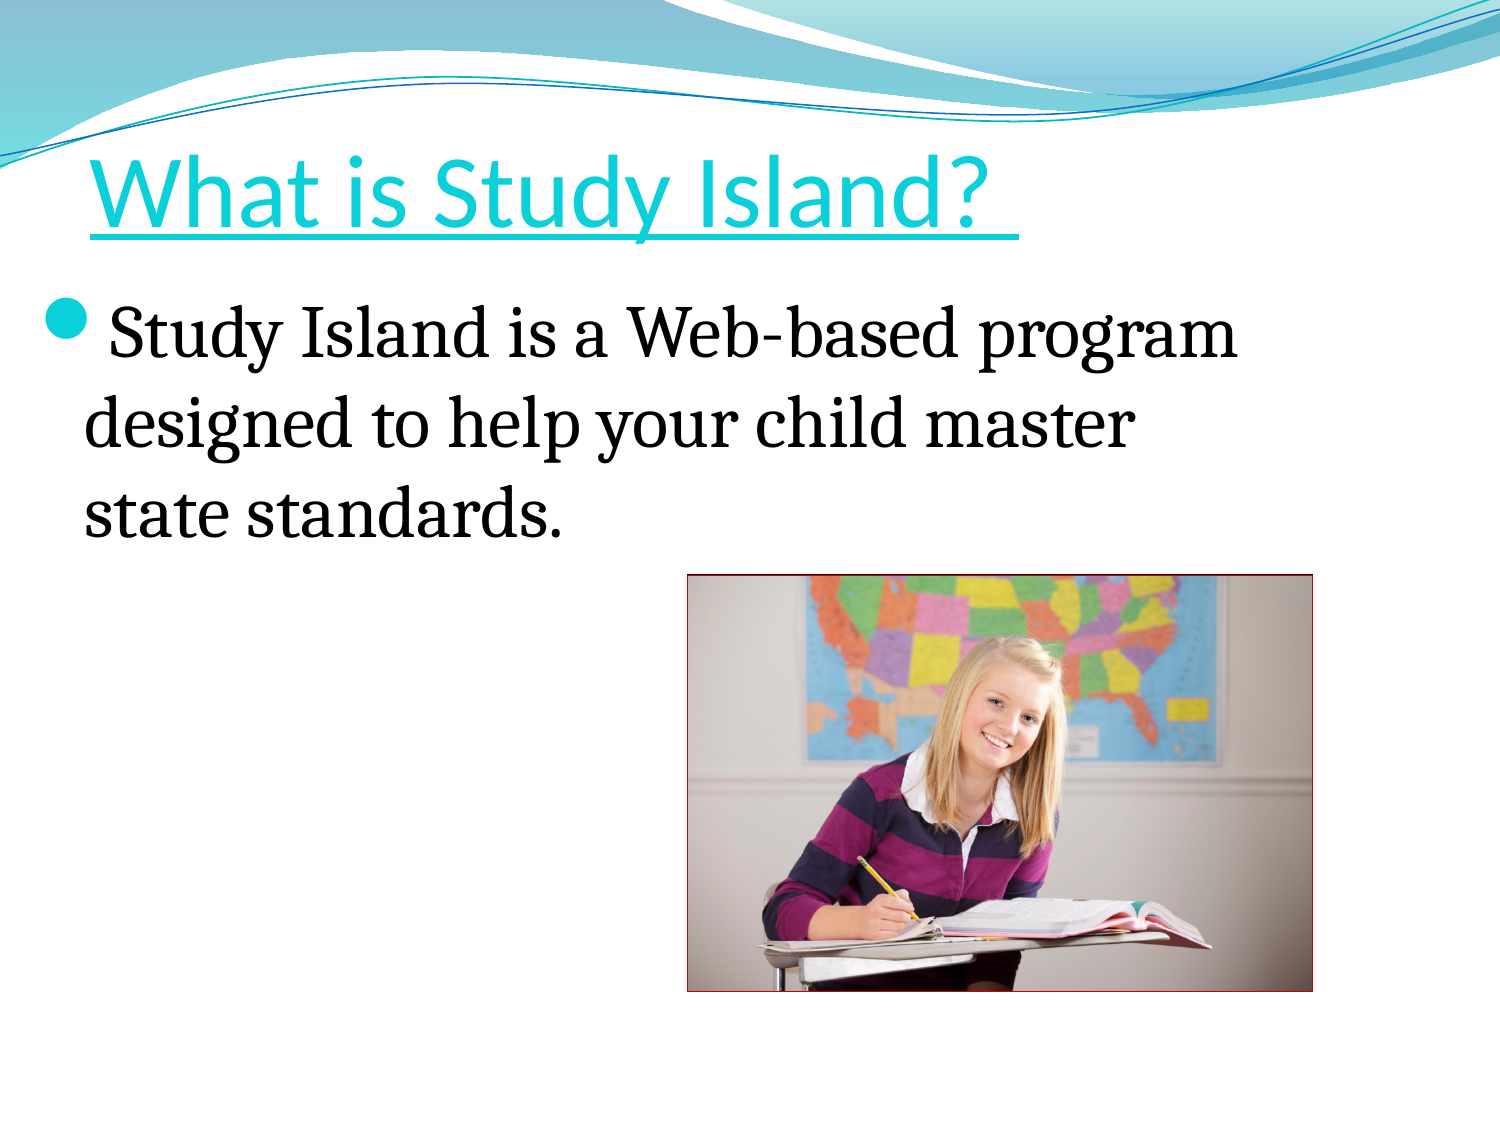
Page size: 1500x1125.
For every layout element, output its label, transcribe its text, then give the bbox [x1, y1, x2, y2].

picture [687, 574, 1313, 992]
text_box What is Study Island? Island? [74, 115, 1425, 304]
text_box Study Island is a Web-based program designed to help your child master state standards. [24, 274, 1313, 583]
